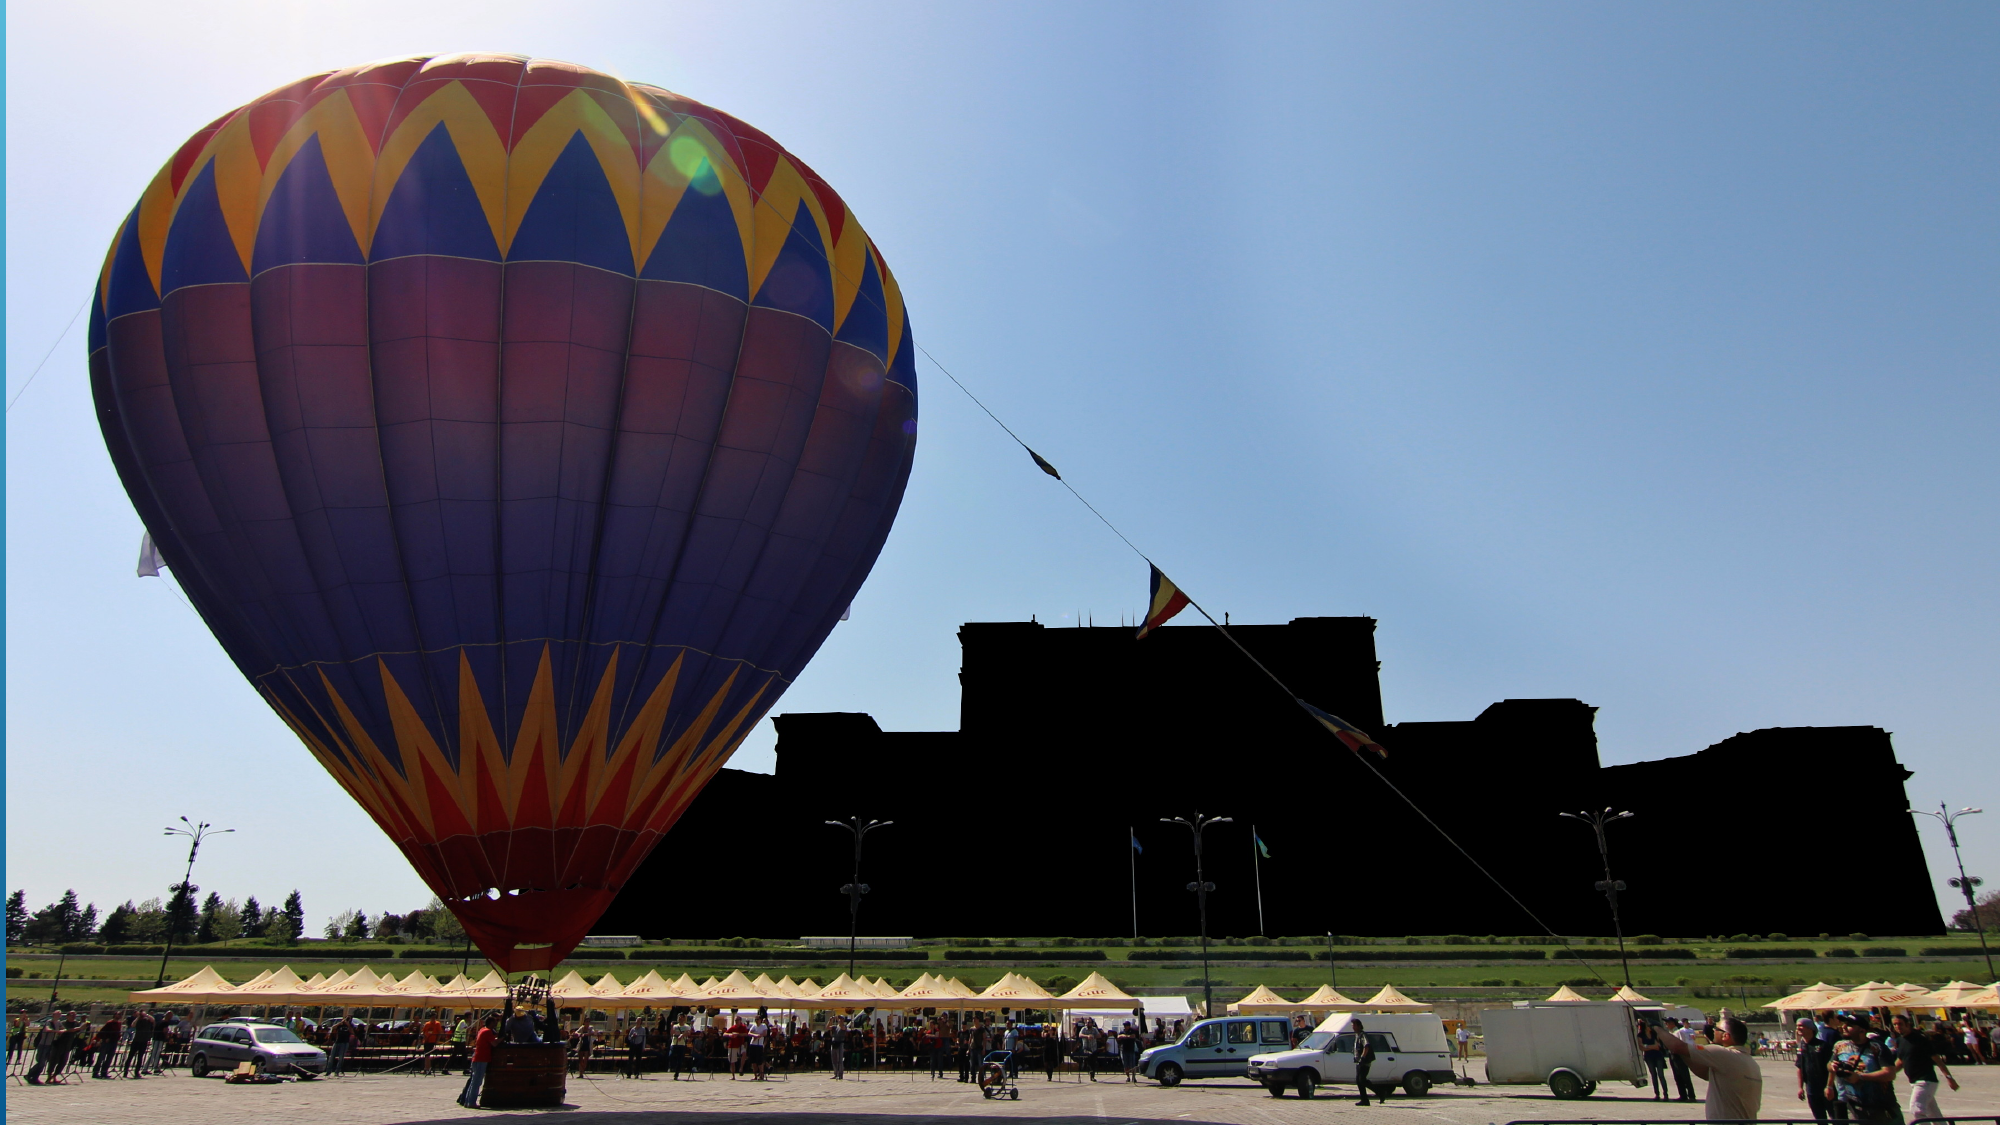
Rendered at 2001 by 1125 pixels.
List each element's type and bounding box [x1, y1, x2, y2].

list [5, 0, 2000, 1125]
